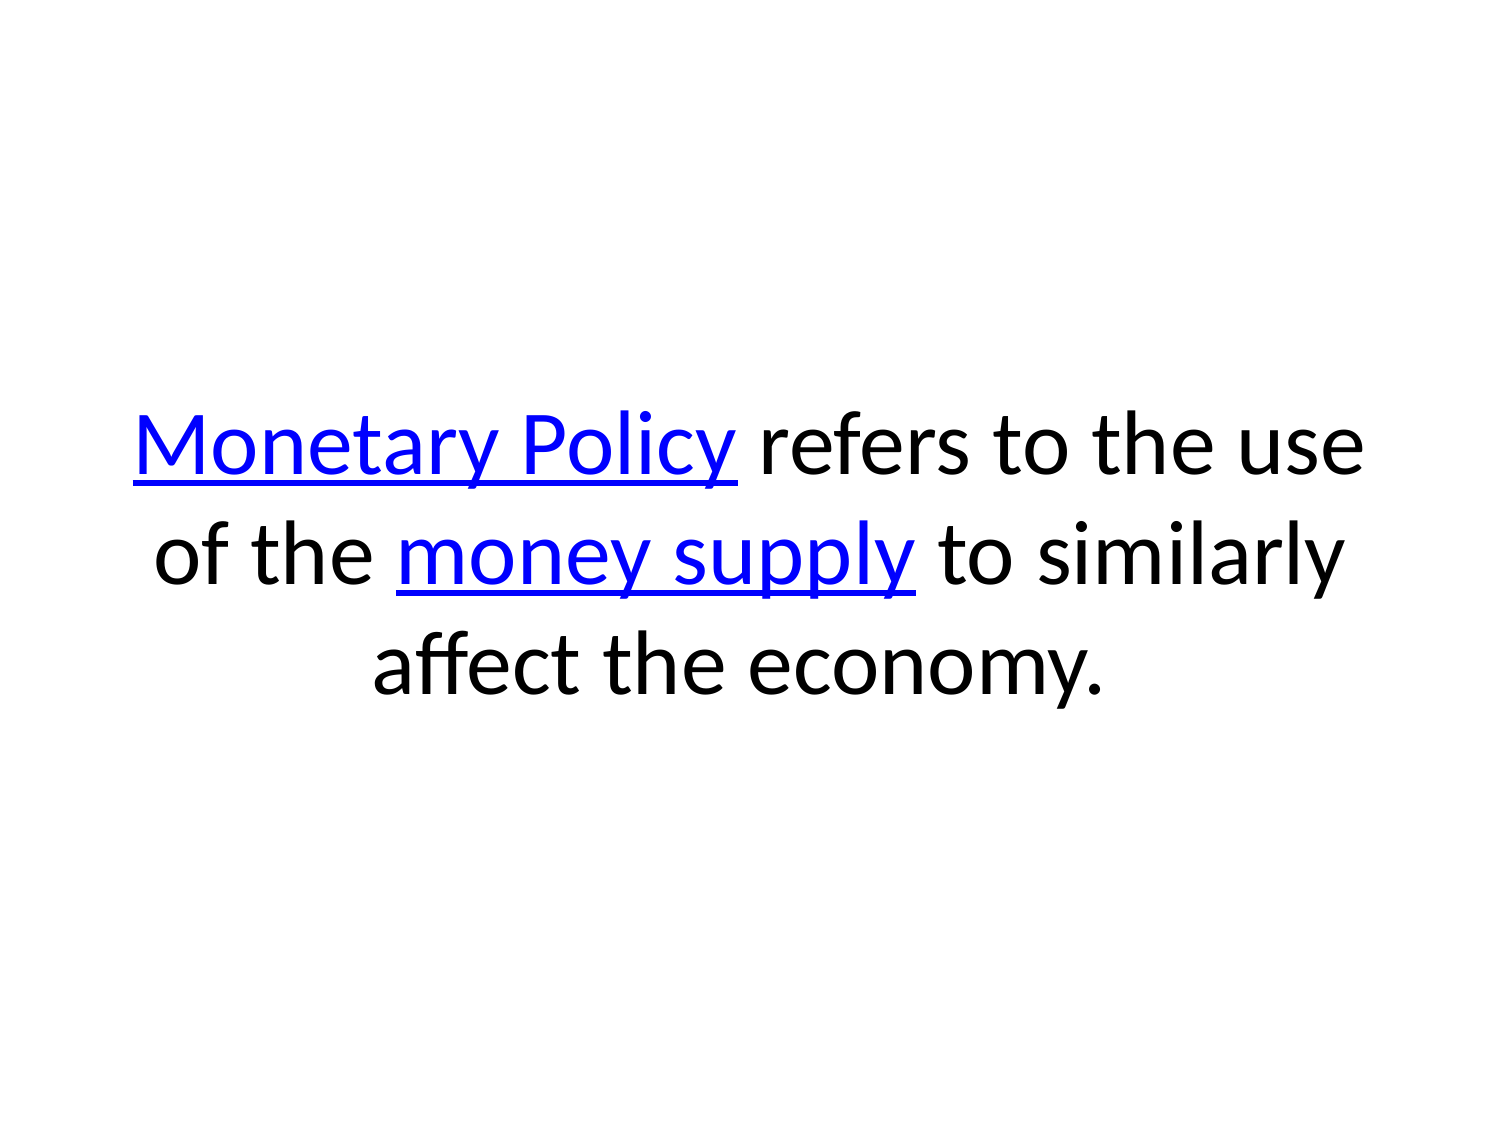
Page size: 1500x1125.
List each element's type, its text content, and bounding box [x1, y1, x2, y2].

title Monetary Policy refers to the use of the money supply to similarly affect the economy. [74, 44, 1426, 1051]
